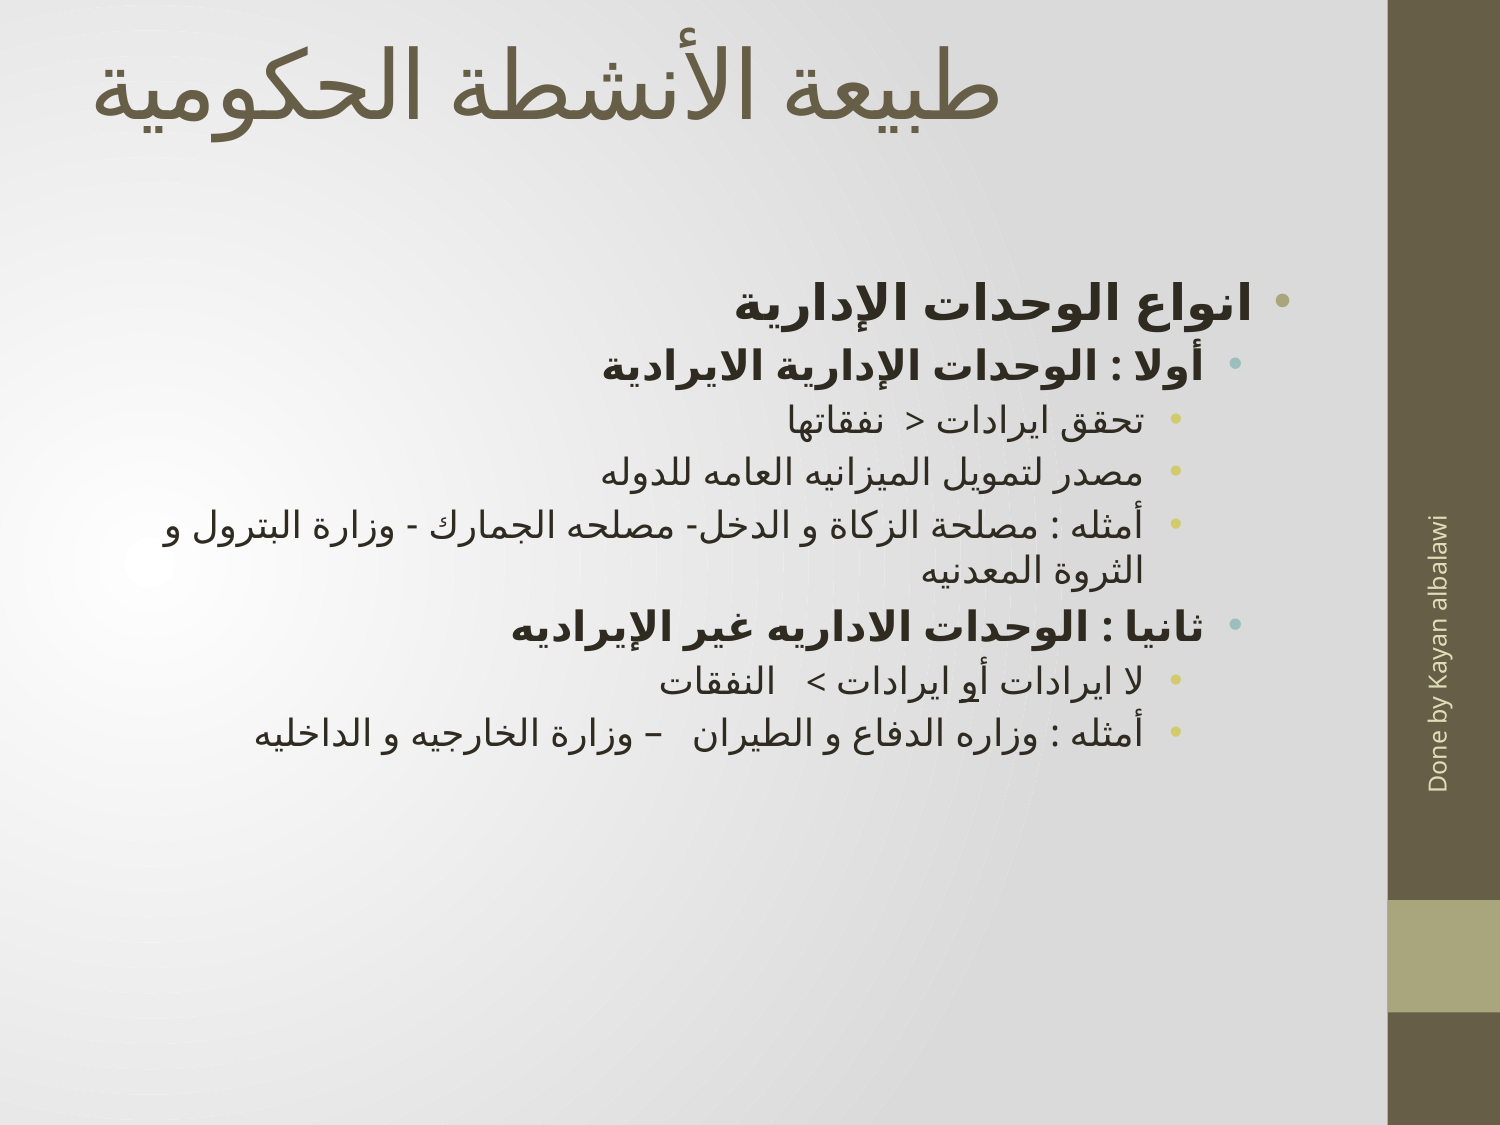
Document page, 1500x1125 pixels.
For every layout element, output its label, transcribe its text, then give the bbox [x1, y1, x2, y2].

list انواع الوحدات الإدارية أولا : الوحدات الإدارية الايرادية تحقق ايرادات < نفقاتها مصدر لتمويل الميزانيه العامه للدوله أمثله : مصلحة الزكاة و الدخل- مصلحه الجمارك - وزارة البترول و الثروة المعدنيه ثانيا : الوحدات الاداريه غير الإيراديه لا ايرادات أو ايرادات > النفقات أمثله : وزاره الدفاع و الطيران – وزارة الخارجيه و الداخليه [75, 262, 1325, 1050]
footer Done by Kayan albalawi [1408, 500, 1469, 889]
title طبيعة الأنشطة الحكومية [75, 45, 1325, 233]
